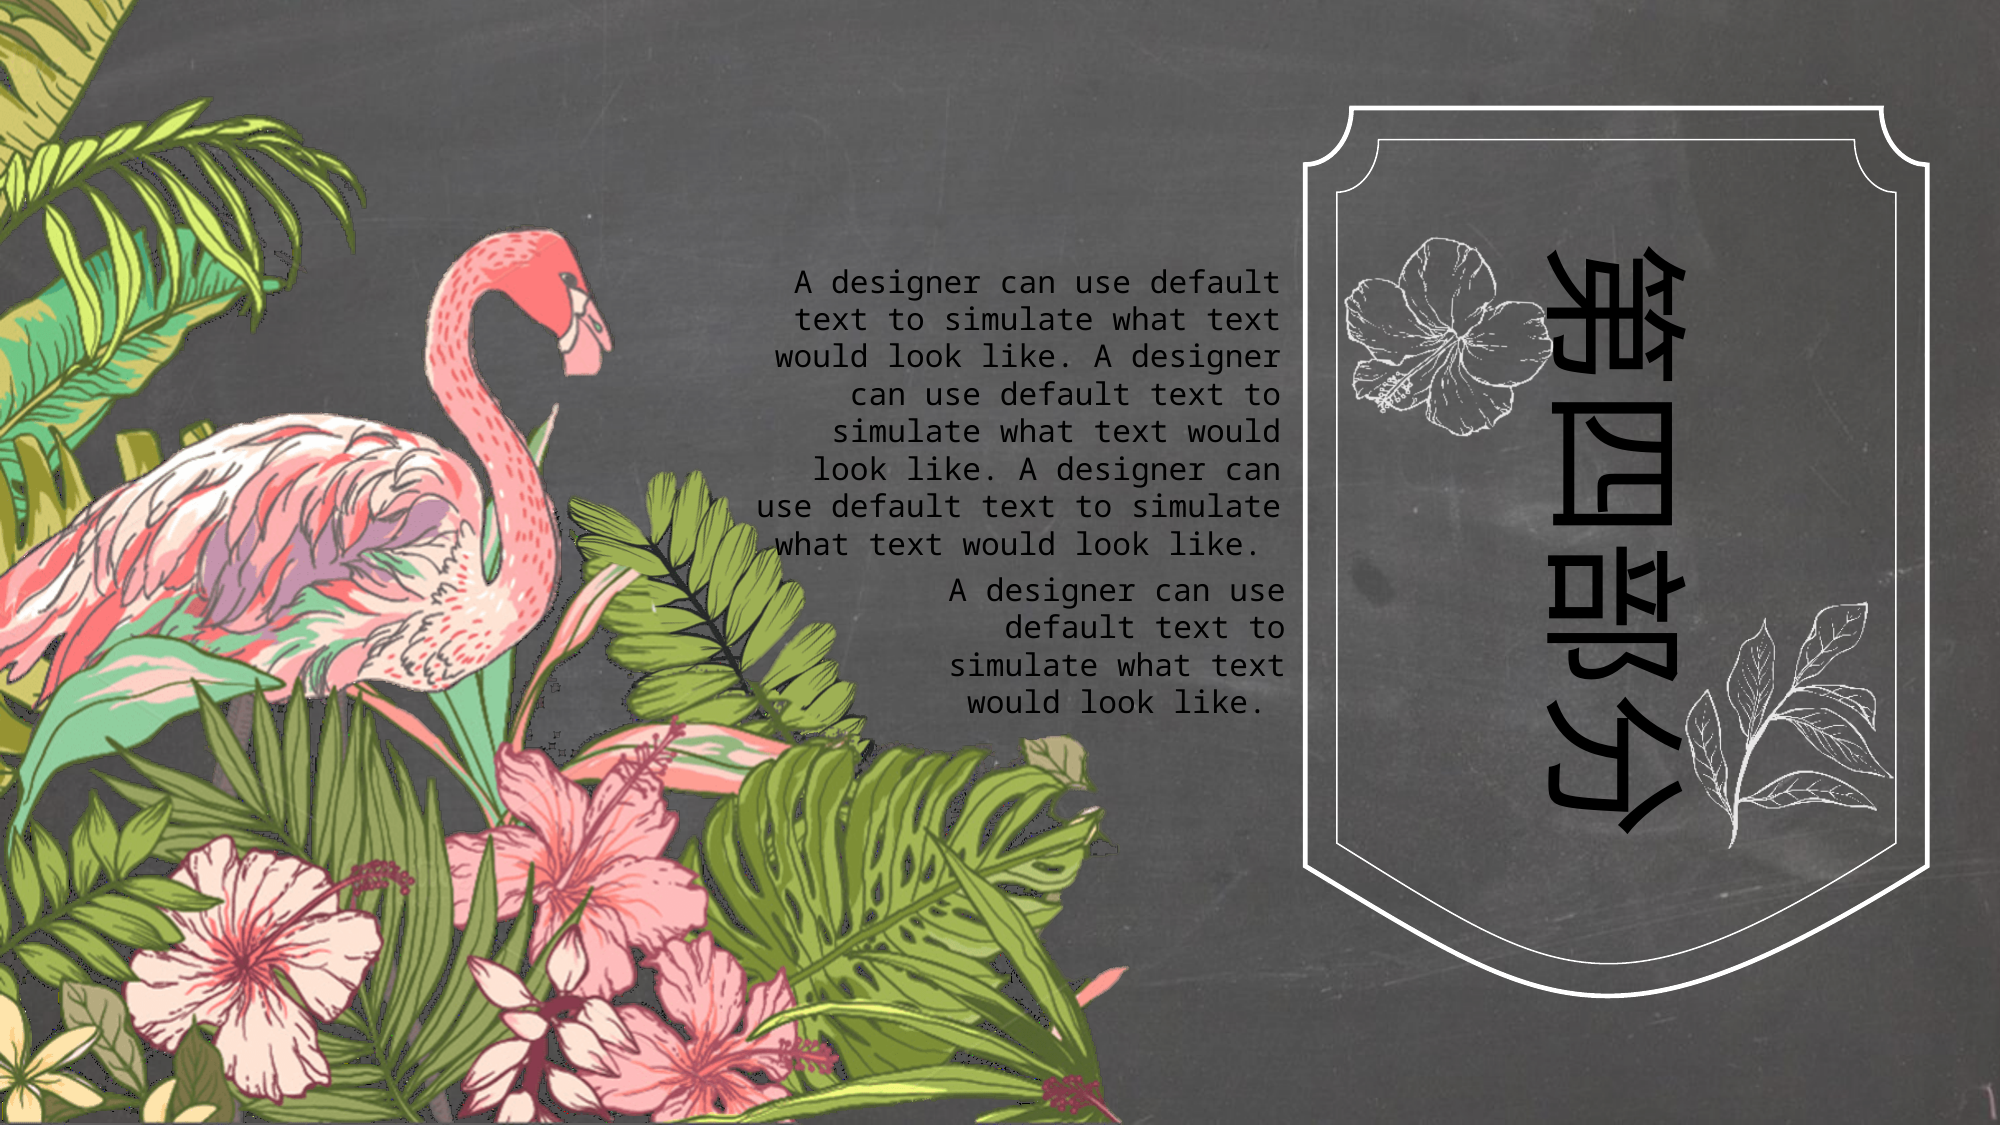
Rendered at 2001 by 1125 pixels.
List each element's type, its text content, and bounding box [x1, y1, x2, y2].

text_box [1305, 107, 1928, 996]
text_box A designer can use default text to simulate what text would look like. A designer can use default text to simulate what text would look like. A designer can use default text to simulate what text would look like. [1152, 254, 1296, 569]
picture [1347, 229, 1550, 443]
picture [1683, 600, 1896, 851]
text_box A designer can use default text to simulate what text would look like. [1152, 562, 1301, 727]
picture [0, 0, 1152, 1125]
